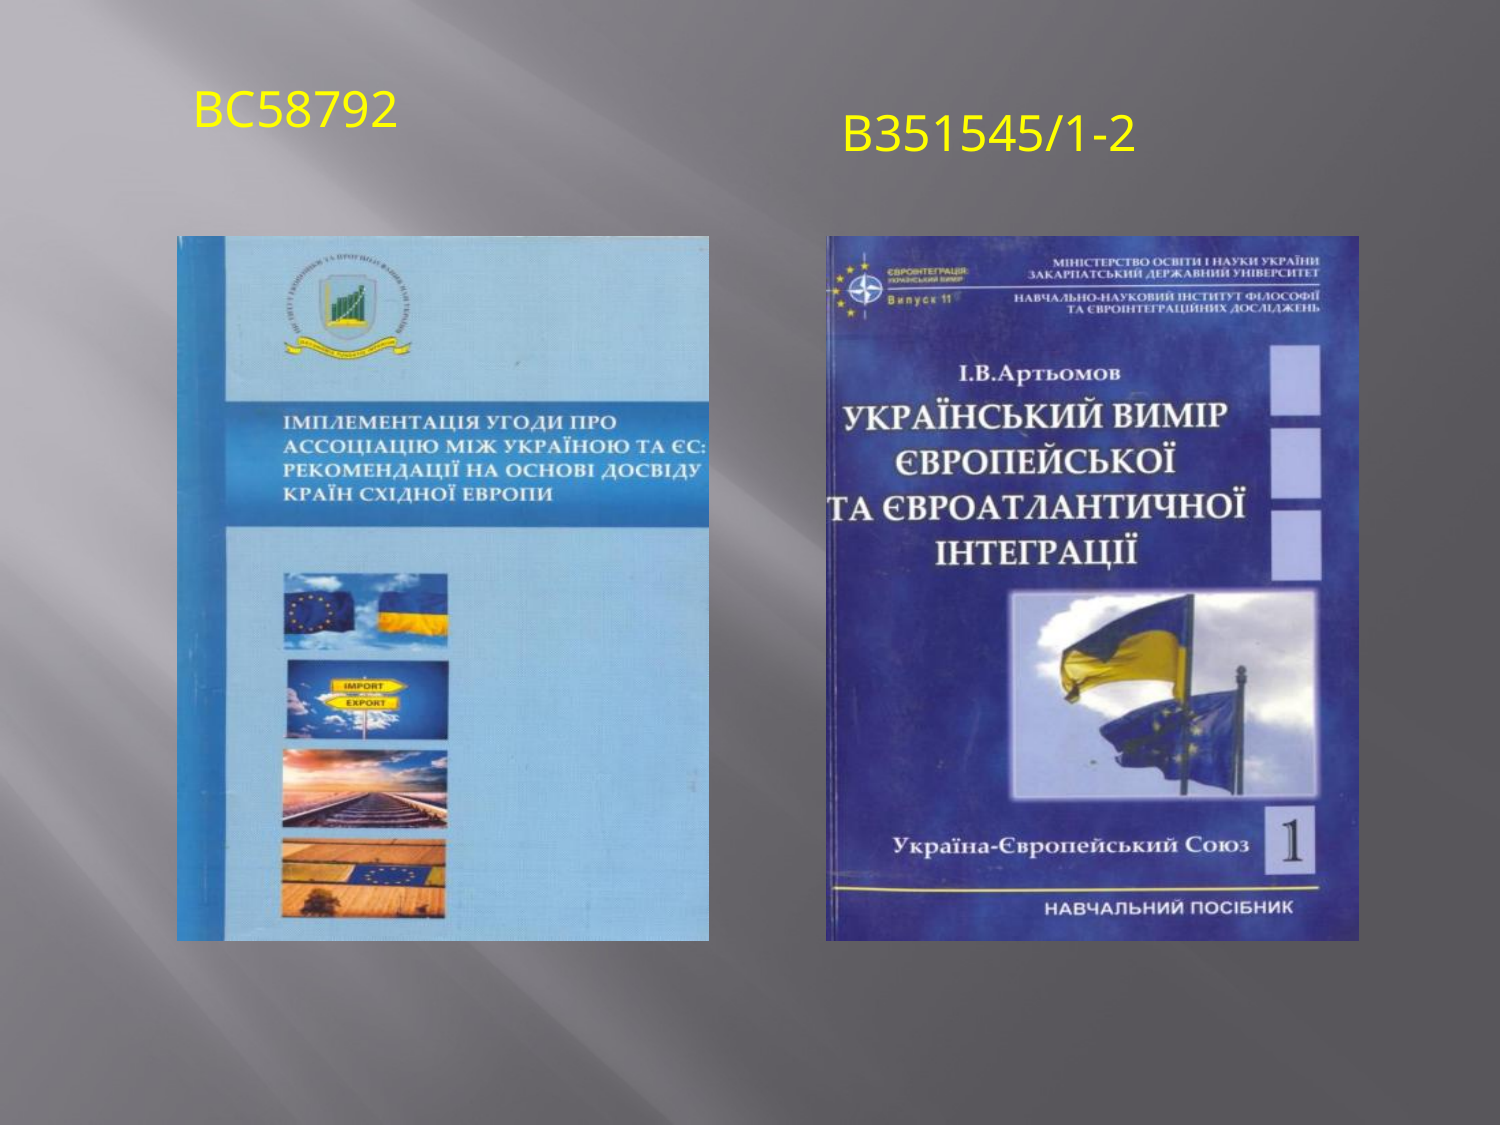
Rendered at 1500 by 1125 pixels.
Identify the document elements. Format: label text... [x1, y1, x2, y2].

list ВС58792 [177, 42, 738, 173]
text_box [826, 235, 1359, 986]
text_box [176, 235, 709, 986]
list В351545/1-2 [826, 66, 1490, 197]
picture [0, 0, 1500, 1125]
